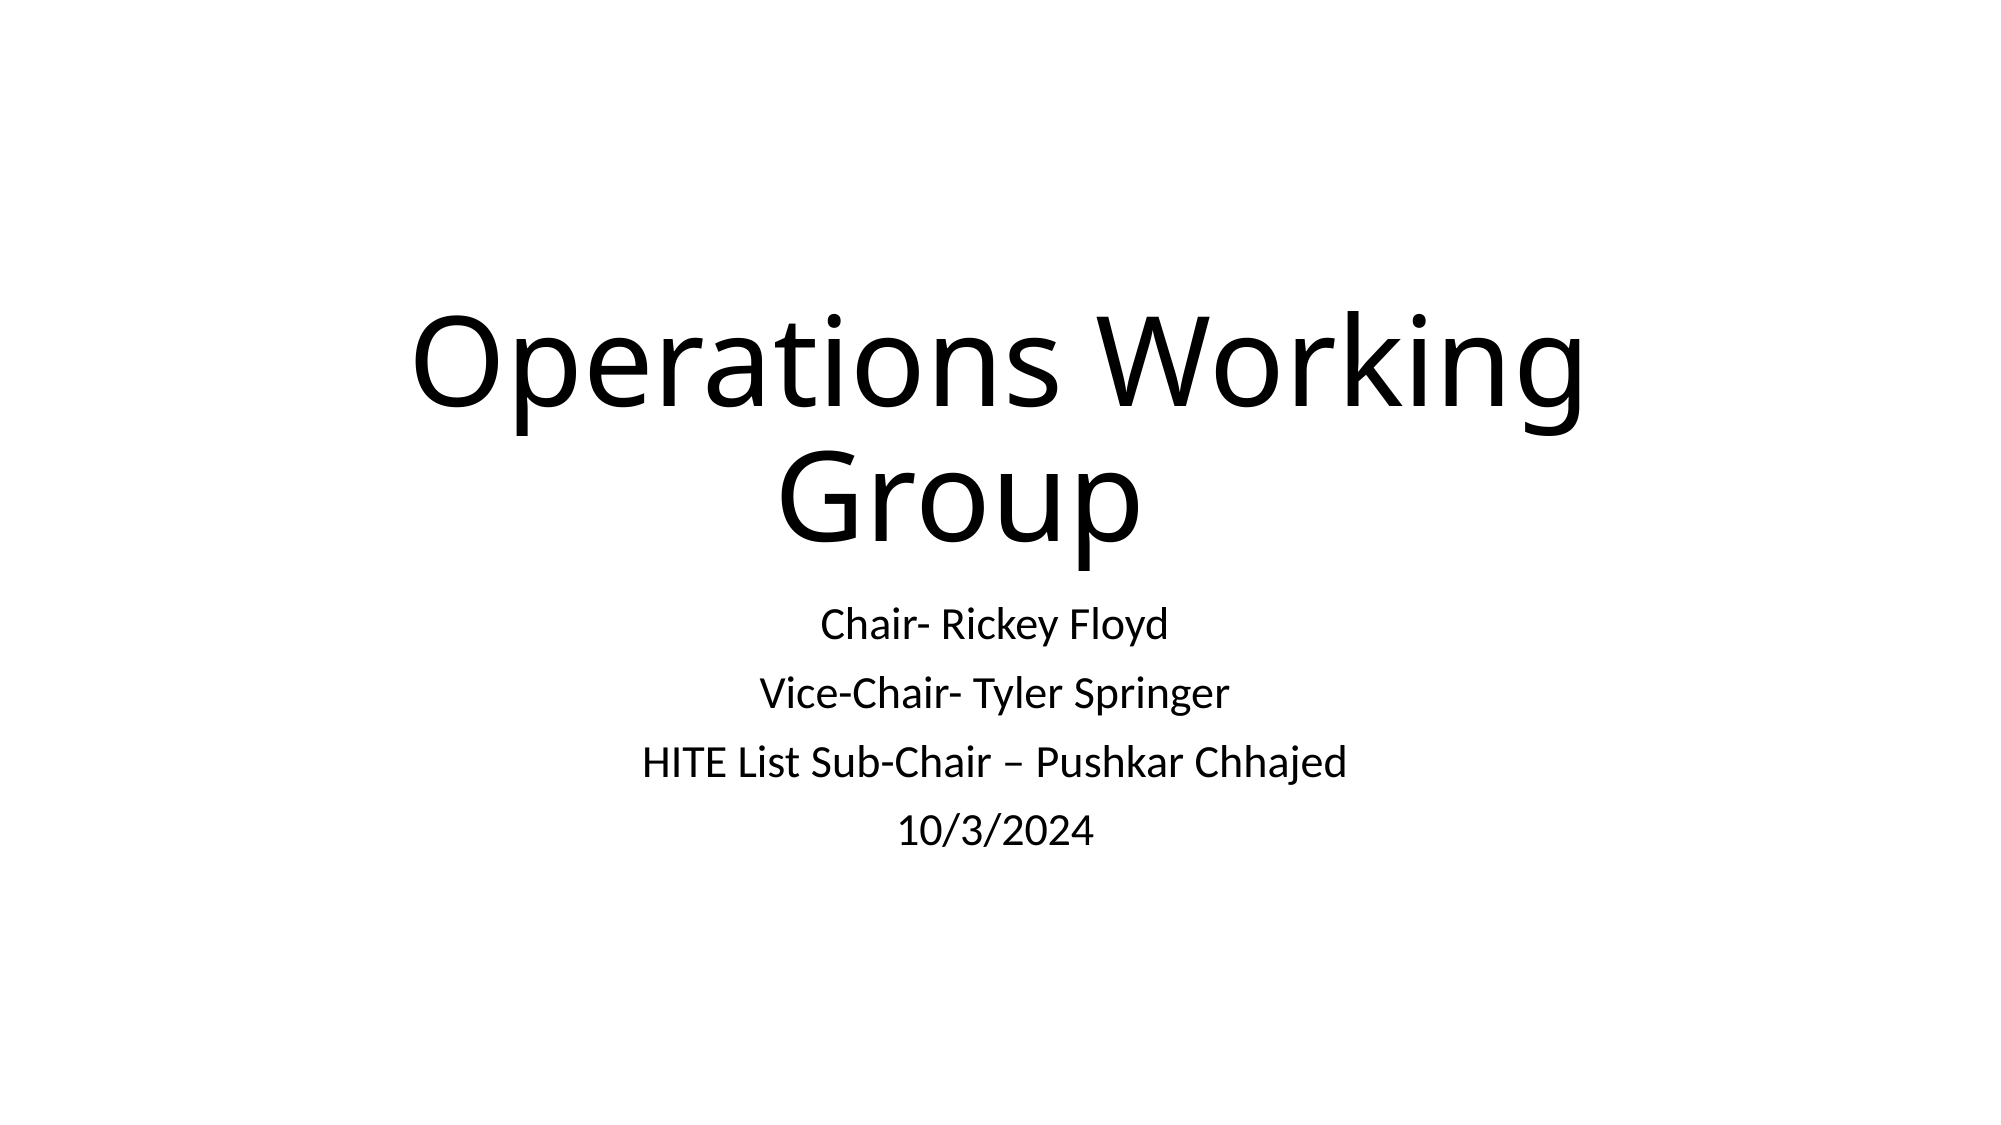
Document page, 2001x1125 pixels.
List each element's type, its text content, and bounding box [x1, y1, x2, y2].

subtitle Chair- Rickey Floyd Vice-Chair- Tyler Springer HITE List Sub-Chair – Pushkar Chhajed 10/3/2024 [245, 592, 1746, 865]
title Operations Working Group [249, 184, 1750, 576]
